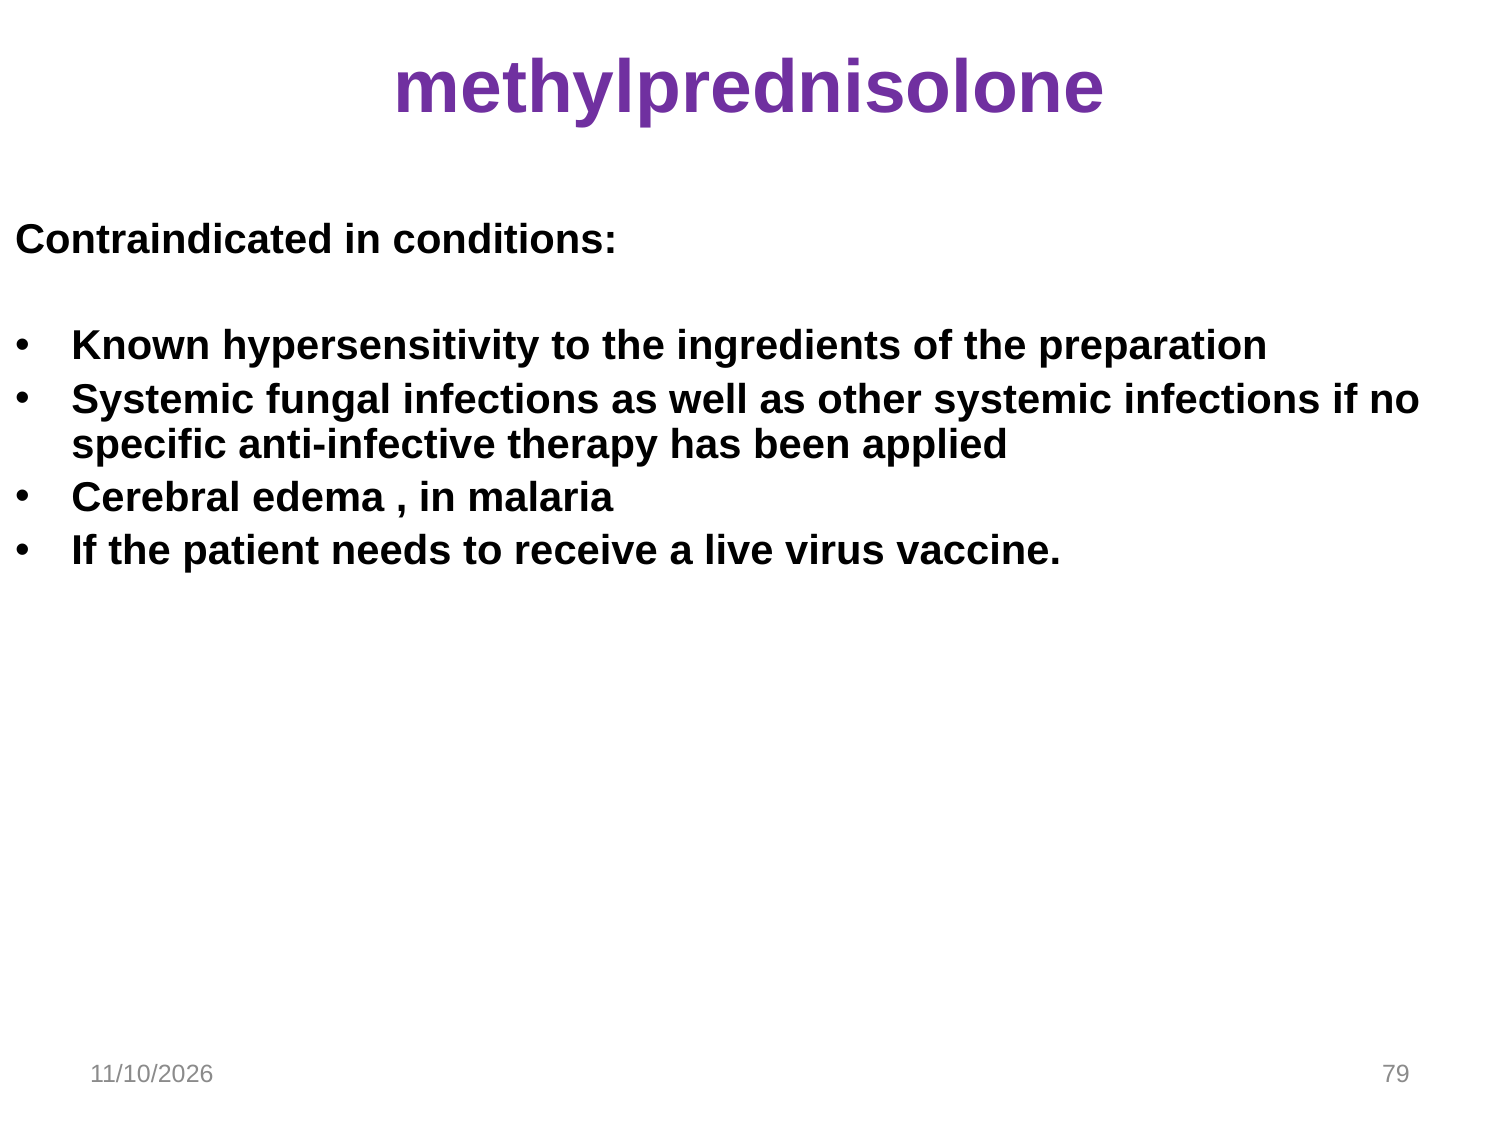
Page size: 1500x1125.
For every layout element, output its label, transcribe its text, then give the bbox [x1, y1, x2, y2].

slide_number 79 [1074, 1042, 1425, 1103]
title methylprednisolone [0, 0, 1500, 166]
list Contraindicated in conditions: Known hypersensitivity to the ingredients of the preparation Systemic fungal infections as well as other systemic infections if no specific anti-infective therapy has been applied Cerebral edema , in malaria If the patient needs to receive a live virus vaccine. [0, 209, 1500, 1020]
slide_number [75, 1042, 425, 1103]
